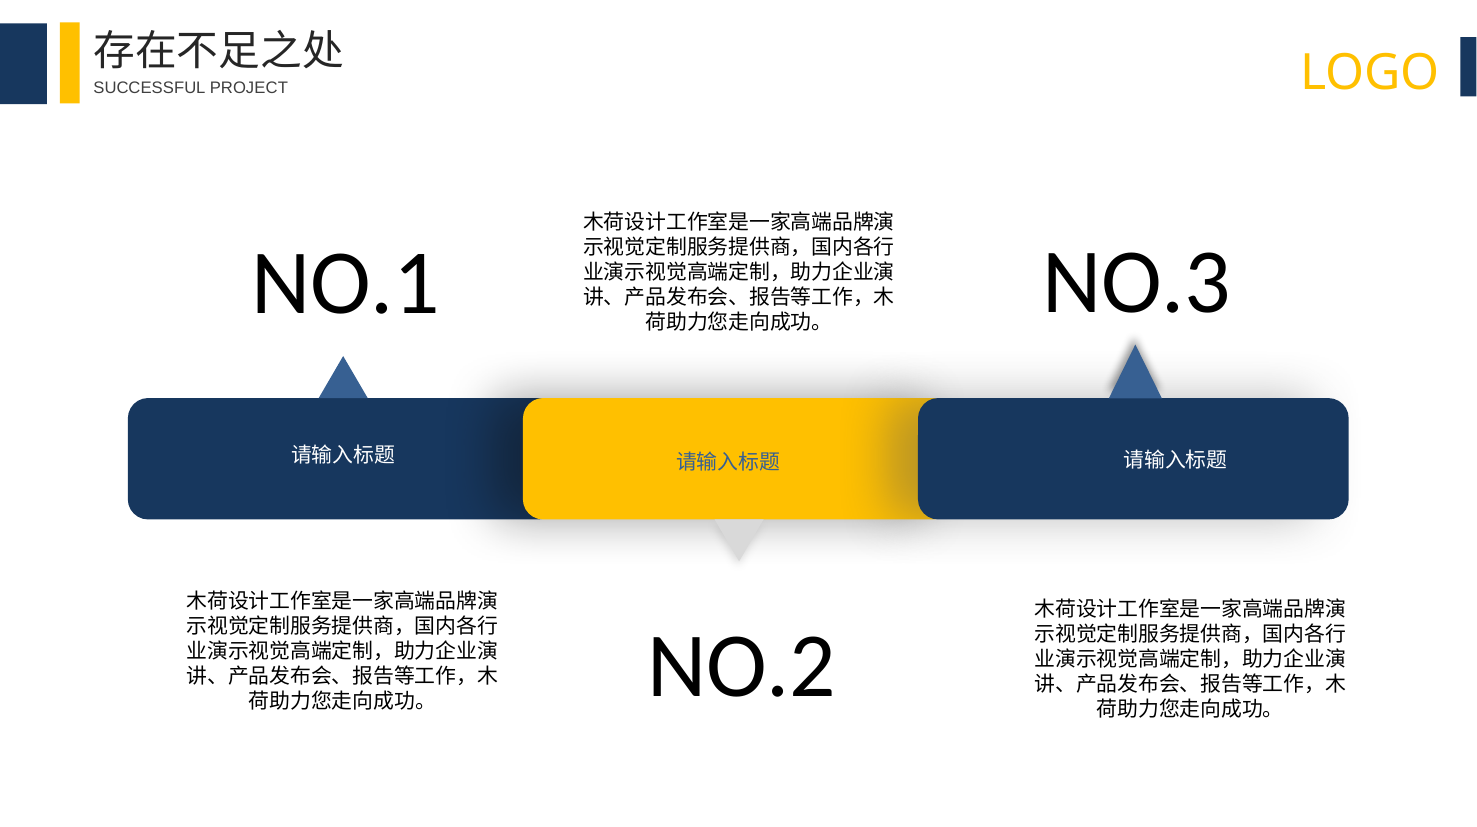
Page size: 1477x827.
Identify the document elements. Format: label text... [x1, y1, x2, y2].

text_box LOGO [1289, 33, 1477, 105]
text_box 木荷设计工作室是一家高端品牌演示视觉定制服务提供商，国内各行业演示视觉高端定制，助力企业演讲、产品发布会、报告等工作，木荷助力您走向成功。 [161, 580, 523, 721]
text_box SUCCESSFUL PROJECT [93, 76, 359, 97]
text_box 木荷设计工作室是一家高端品牌演示视觉定制服务提供商，国内各行业演示视觉高端定制，助力企业演讲、产品发布会、报告等工作，木荷助力您走向成功。 [558, 201, 920, 341]
text_box 存在不足之处 [93, 23, 359, 74]
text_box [127, 344, 1349, 562]
text_box NO.1 [236, 214, 456, 339]
text_box [0, 21, 49, 106]
text_box [1458, 35, 1477, 99]
text_box 木荷设计工作室是一家高端品牌演示视觉定制服务提供商，国内各行业演示视觉高端定制，助力企业演讲、产品发布会、报告等工作，木荷助力您走向成功。 [1009, 588, 1371, 728]
text_box NO.2 [632, 597, 851, 723]
text_box [58, 20, 82, 105]
text_box NO.3 [1027, 213, 1246, 339]
